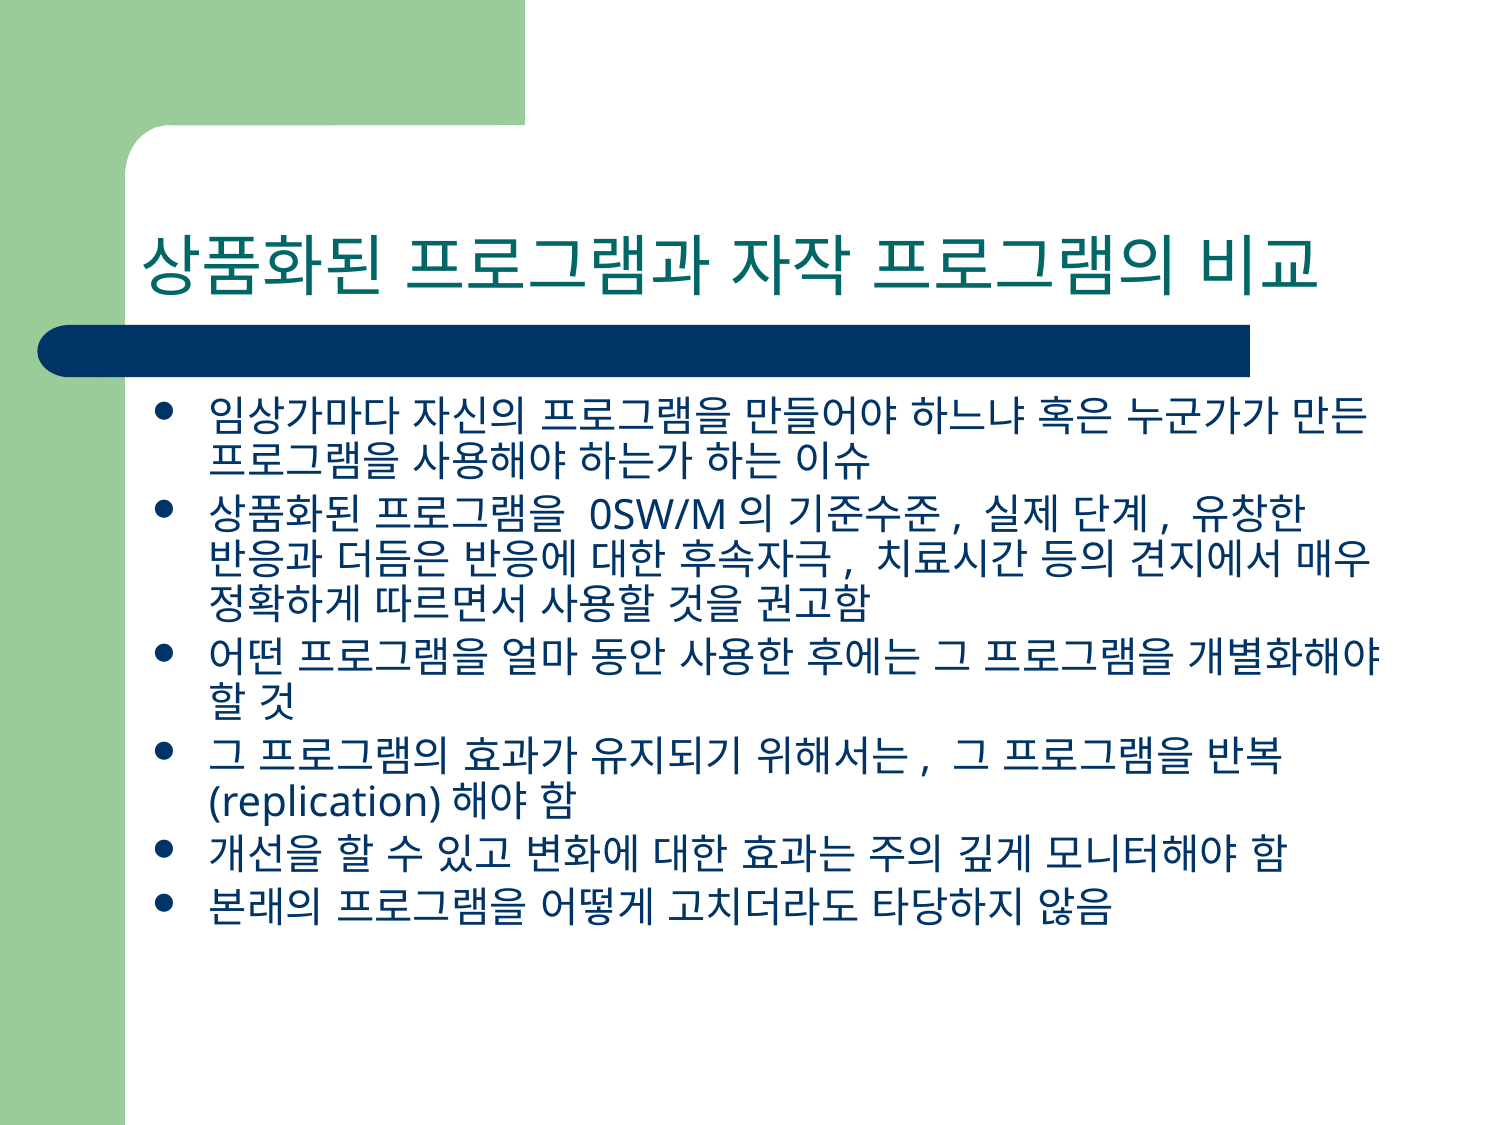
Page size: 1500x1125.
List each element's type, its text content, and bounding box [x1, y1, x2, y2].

title 상품화된 프로그램과 자작 프로그램의 비교 [124, 124, 1426, 313]
list 임상가마다 자신의 프로그램을 만들어야 하느냐 혹은 누군가가 만든 프로그램을 사용해야 하는가 하는 이슈 상품화된 프로그램을 0SW/M의 기준수준, 실제 단계, 유창한 반응과 더듬은 반응에 대한 후속자극, 치료시간 등의 견지에서 매우 정확하게 따르면서 사용할 것을 권고함 어떤 프로그램을 얼마 동안 사용한 후에는 그 프로그램을 개별화해야 할 것 그 프로그램의 효과가 유지되기 위해서는, 그 프로그램을 반복(replication)해야 함 개선을 할 수 있고 변화에 대한 효과는 주의 깊게 모니터해야 함 본래의 프로그램을 어떻게 고치더라도 타당하지 않음 [137, 387, 1400, 999]
